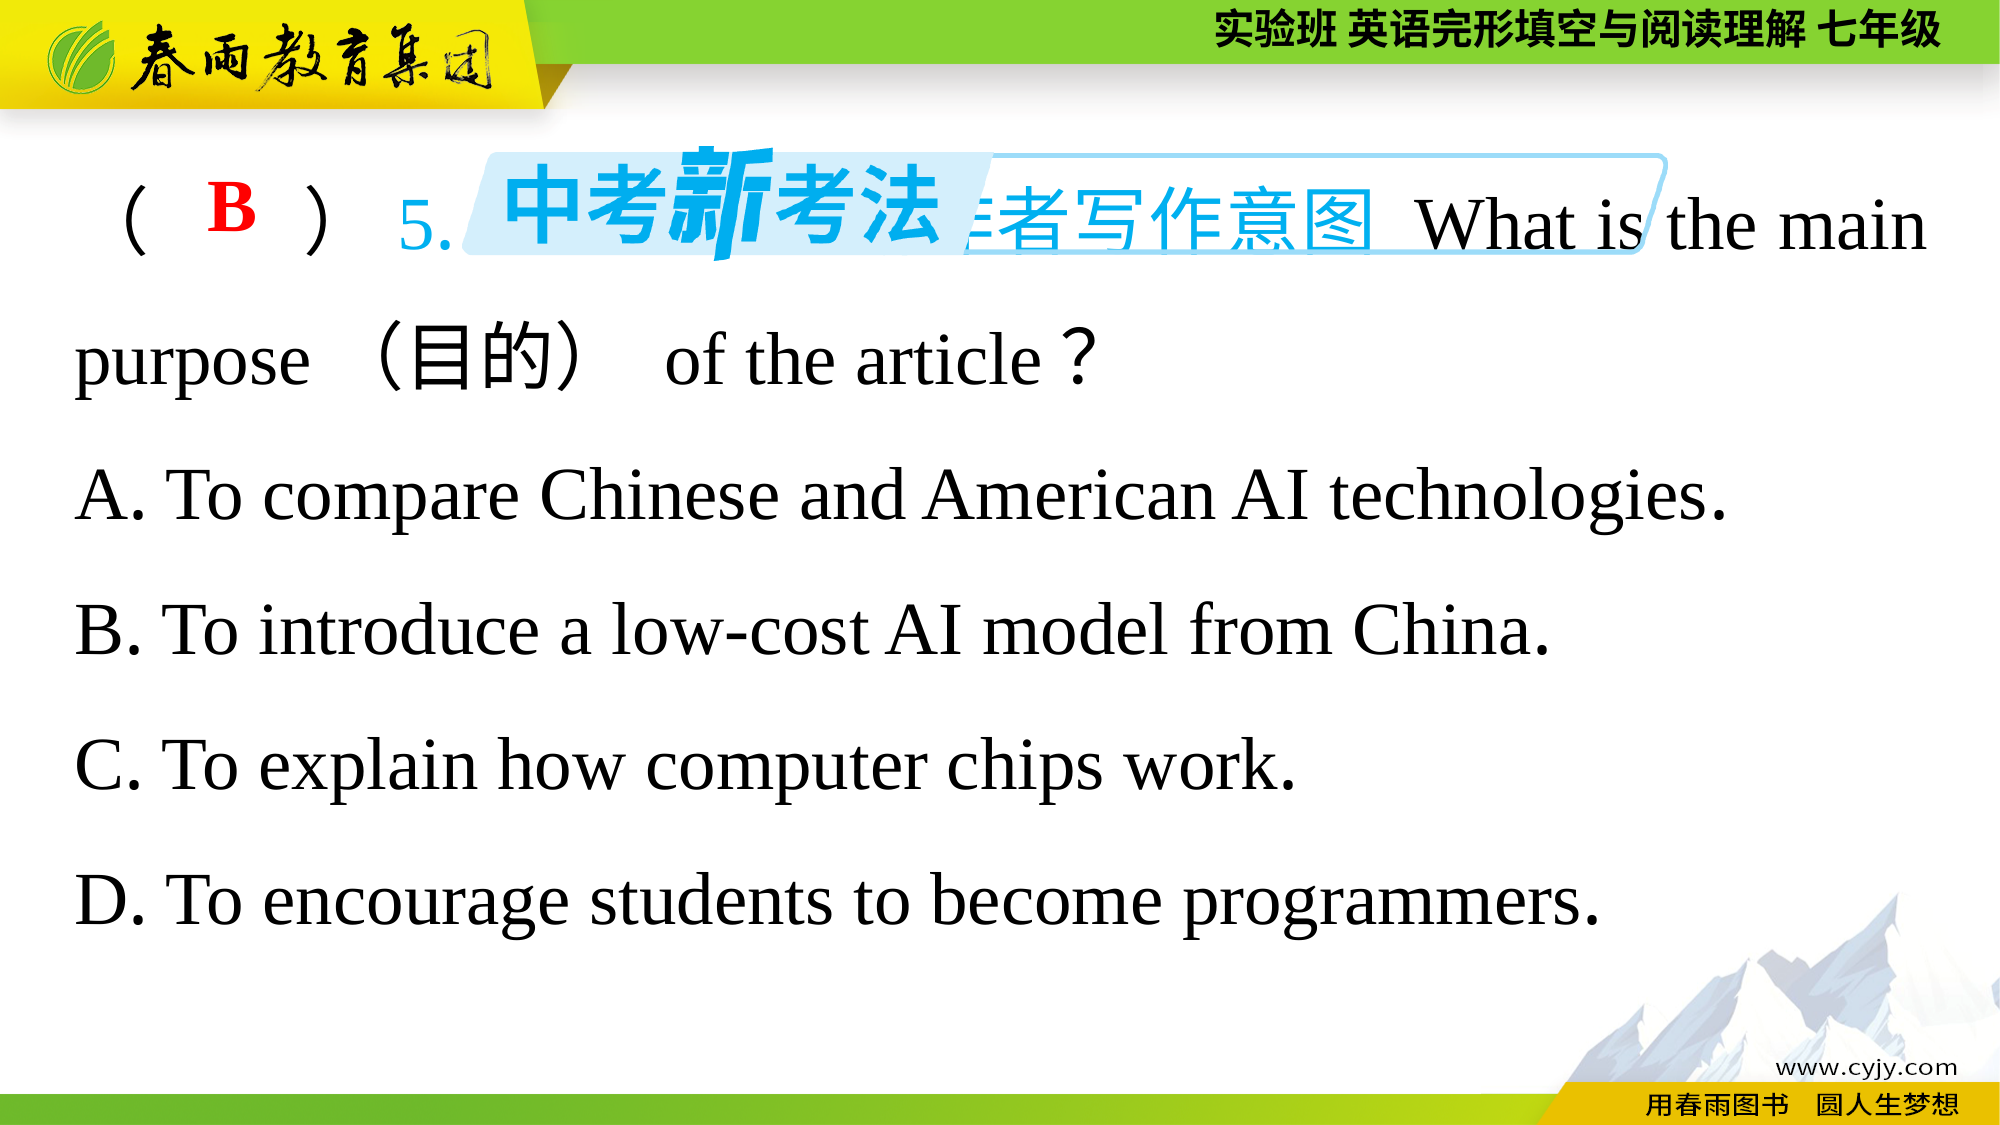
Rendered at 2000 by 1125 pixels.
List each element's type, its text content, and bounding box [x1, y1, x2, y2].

picture [0, 0, 2000, 1125]
list （ ）5. 推断作者写作意图 What is the main purpose（目的） of the article？ A. To compare Chinese and American AI technologies. B. To introduce a low-cost AI model from China. C. To explain how computer chips work. D. To encourage students to become programmers. [59, 122, 1944, 956]
